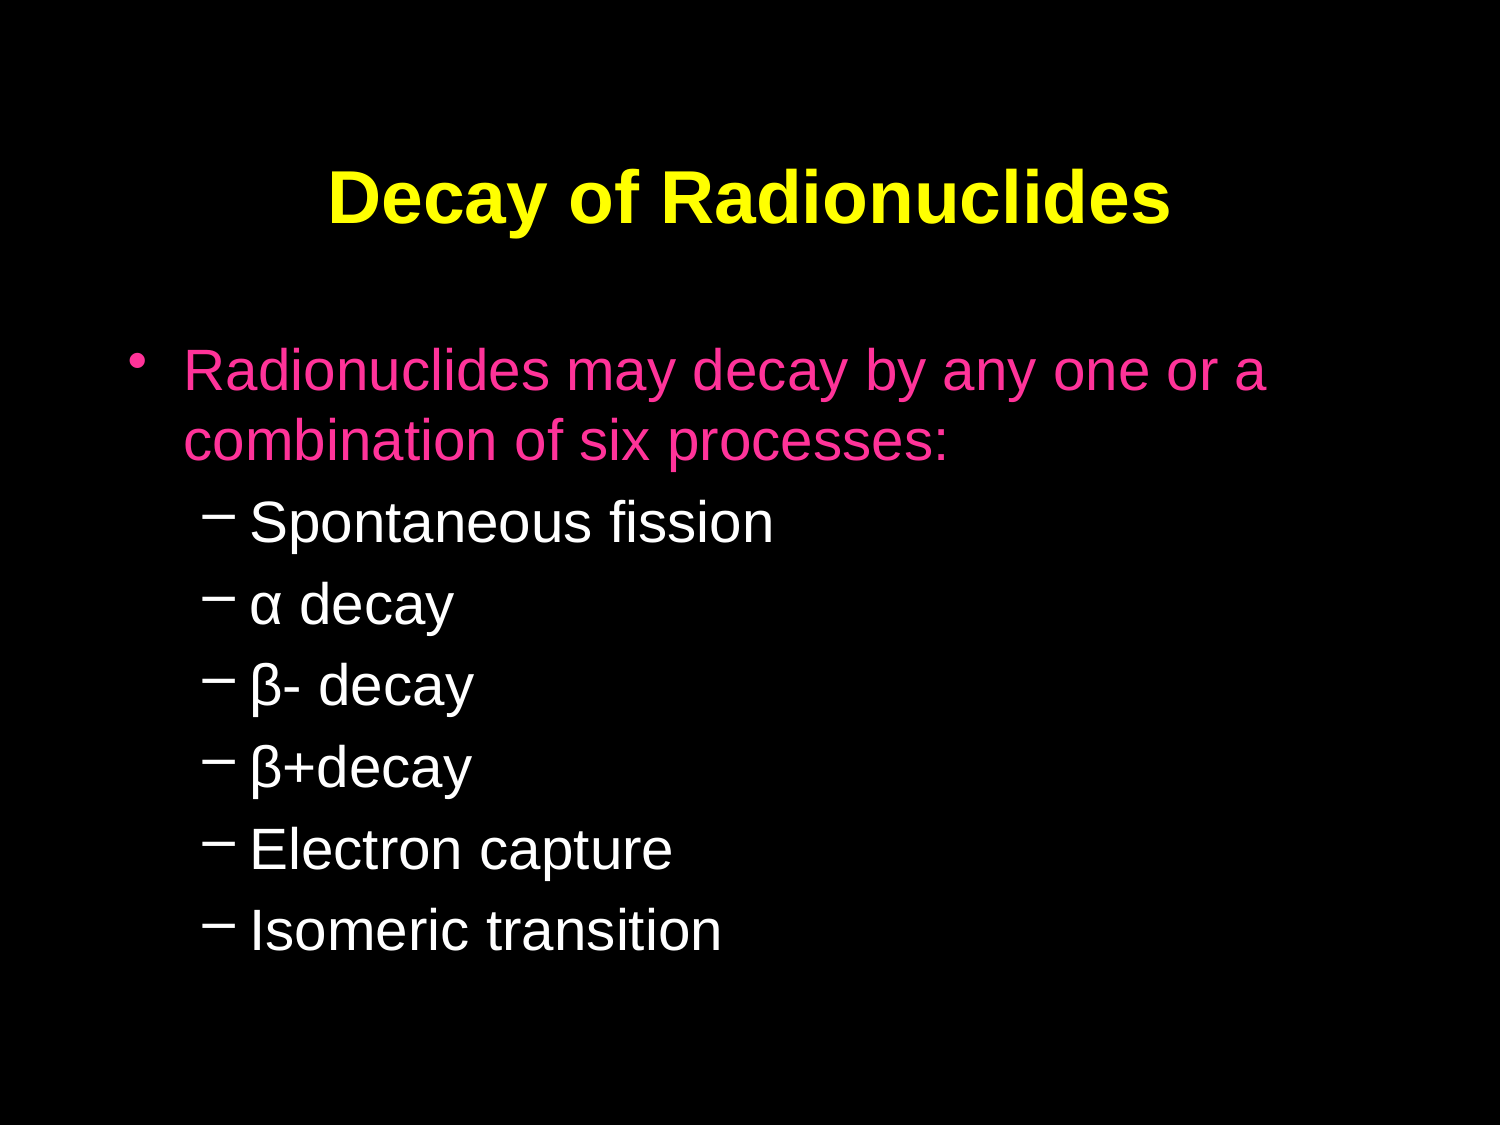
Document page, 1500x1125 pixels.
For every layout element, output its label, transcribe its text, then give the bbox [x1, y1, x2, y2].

title Decay of Radionuclides [112, 99, 1388, 288]
list Radionuclides may decay by any one or a combination of six processes: Spontaneous fission α decay β- decay ‏β+decay Electron capture Isomeric transition [112, 324, 1388, 1001]
